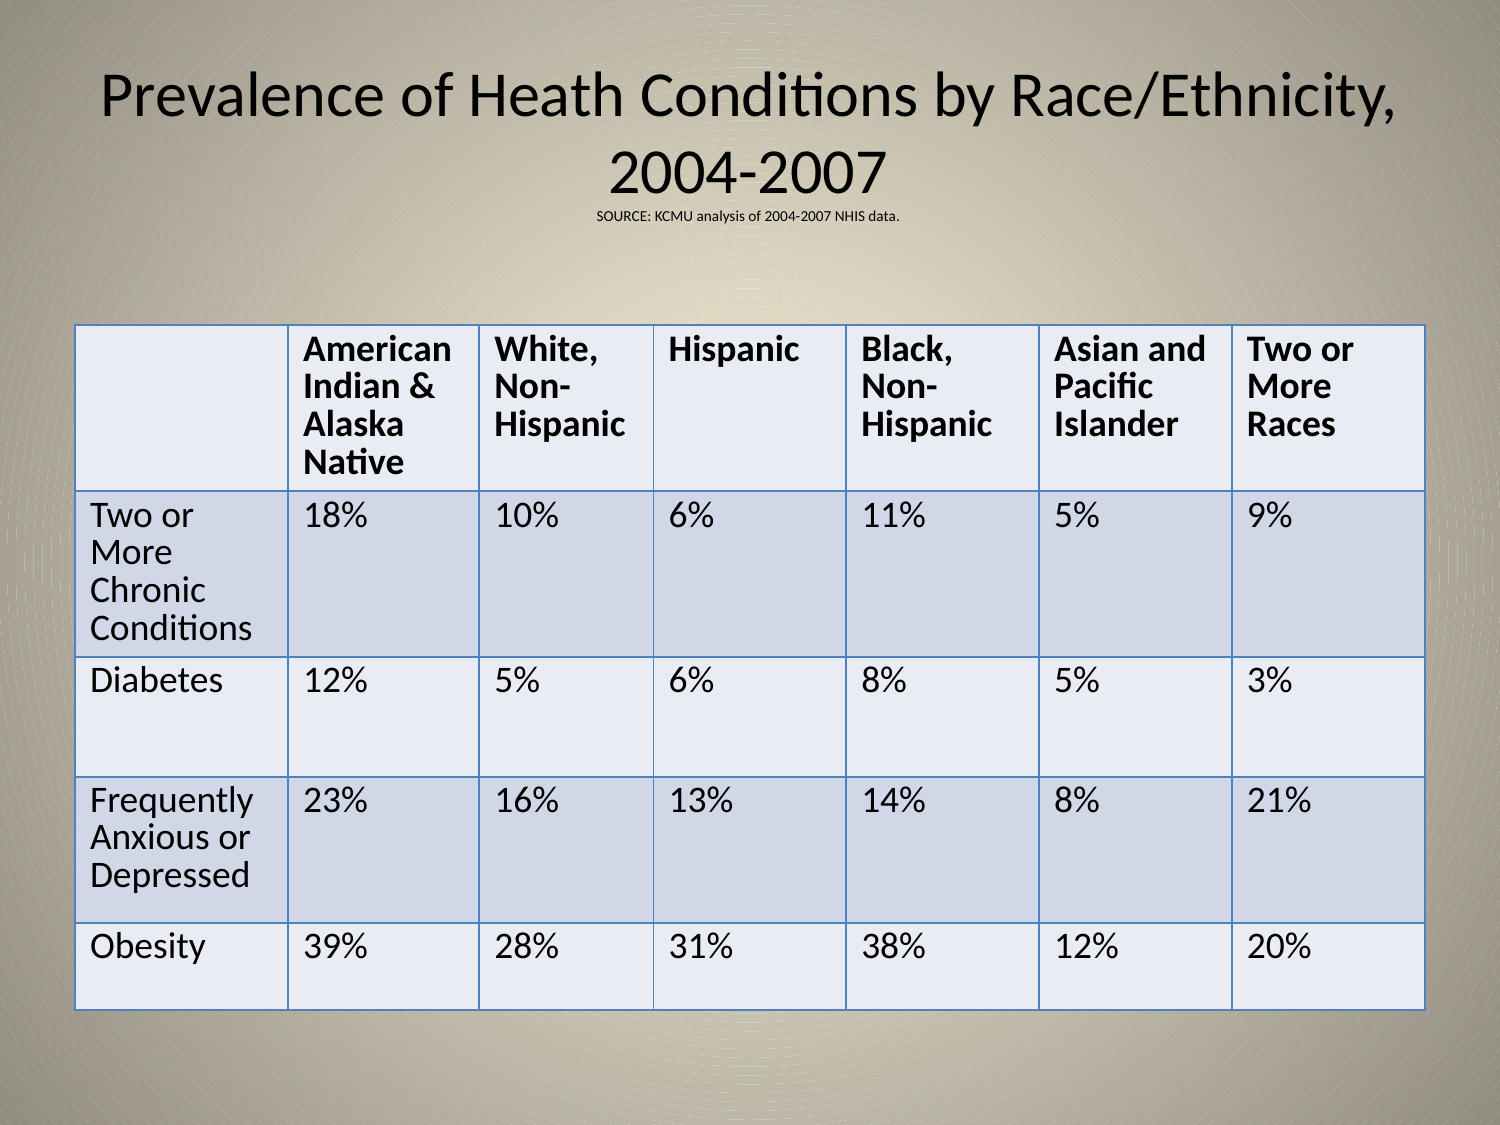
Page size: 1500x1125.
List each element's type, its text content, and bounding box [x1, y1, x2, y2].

table_header American Indian & Alaska Native [289, 326, 478, 490]
table_header Hispanic [654, 326, 845, 490]
table_cell 38% [847, 924, 1038, 1009]
table_cell 5% [480, 658, 653, 776]
table_cell 31% [654, 924, 845, 1009]
table_cell Two or More Chronic Conditions [76, 492, 287, 656]
table_header [76, 326, 287, 490]
table_cell 9% [1233, 492, 1424, 656]
title Prevalence of Heath Conditions by Race/Ethnicity, 2004-2007 SOURCE: KCMU analysis of 2004-2007 NHIS data. [75, 45, 1425, 233]
table_cell 21% [1233, 778, 1424, 922]
table_cell 6% [654, 658, 845, 776]
table_header Asian and Pacific Islander [1040, 326, 1231, 490]
table_cell 10% [480, 492, 653, 656]
table_cell 8% [847, 658, 1038, 776]
table_cell 6% [654, 492, 845, 656]
table_cell 14% [847, 778, 1038, 922]
table_cell 16% [480, 778, 653, 922]
table_cell 8% [1040, 778, 1231, 922]
table_header Black, Non-Hispanic [847, 326, 1038, 490]
table_cell Frequently Anxious or Depressed [76, 778, 287, 922]
table_header Two or More Races [1233, 326, 1424, 490]
table_cell 20% [1233, 924, 1424, 1009]
table_cell 11% [847, 492, 1038, 656]
table_cell Diabetes [76, 658, 287, 776]
table_header White, Non-Hispanic [480, 326, 653, 490]
table_cell 13% [654, 778, 845, 922]
table_cell 28% [480, 924, 653, 1009]
table_cell 3% [1233, 658, 1424, 776]
table_cell 5% [1040, 492, 1231, 656]
table_cell 12% [1040, 924, 1231, 1009]
table_cell 18% [289, 492, 478, 656]
table_cell 12% [289, 658, 478, 776]
table_cell 39% [289, 924, 478, 1009]
table_cell 23% [289, 778, 478, 922]
table_cell Obesity [76, 924, 287, 1009]
table_cell 5% [1040, 658, 1231, 776]
